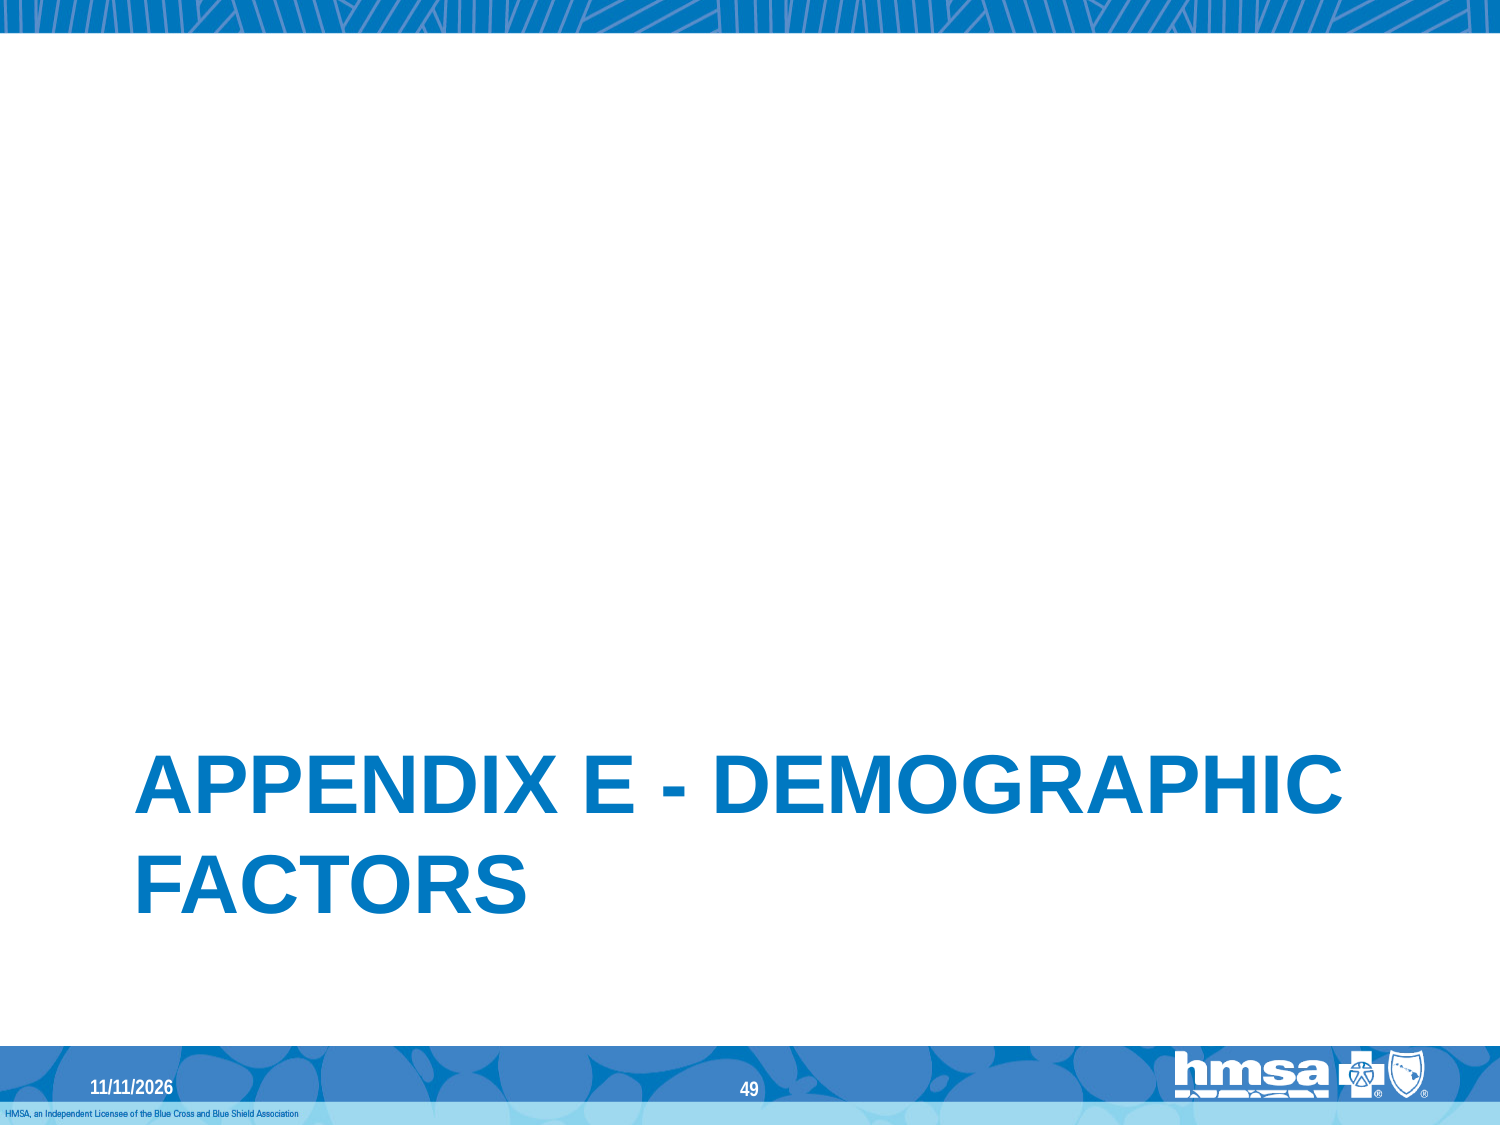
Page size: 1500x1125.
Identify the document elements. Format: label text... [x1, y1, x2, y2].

title Appendix e - Demographic Factors [118, 722, 1394, 947]
picture [0, 1046, 1500, 1125]
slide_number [75, 1059, 425, 1113]
picture [0, 0, 1500, 34]
slide_number 49 [725, 1064, 1075, 1113]
